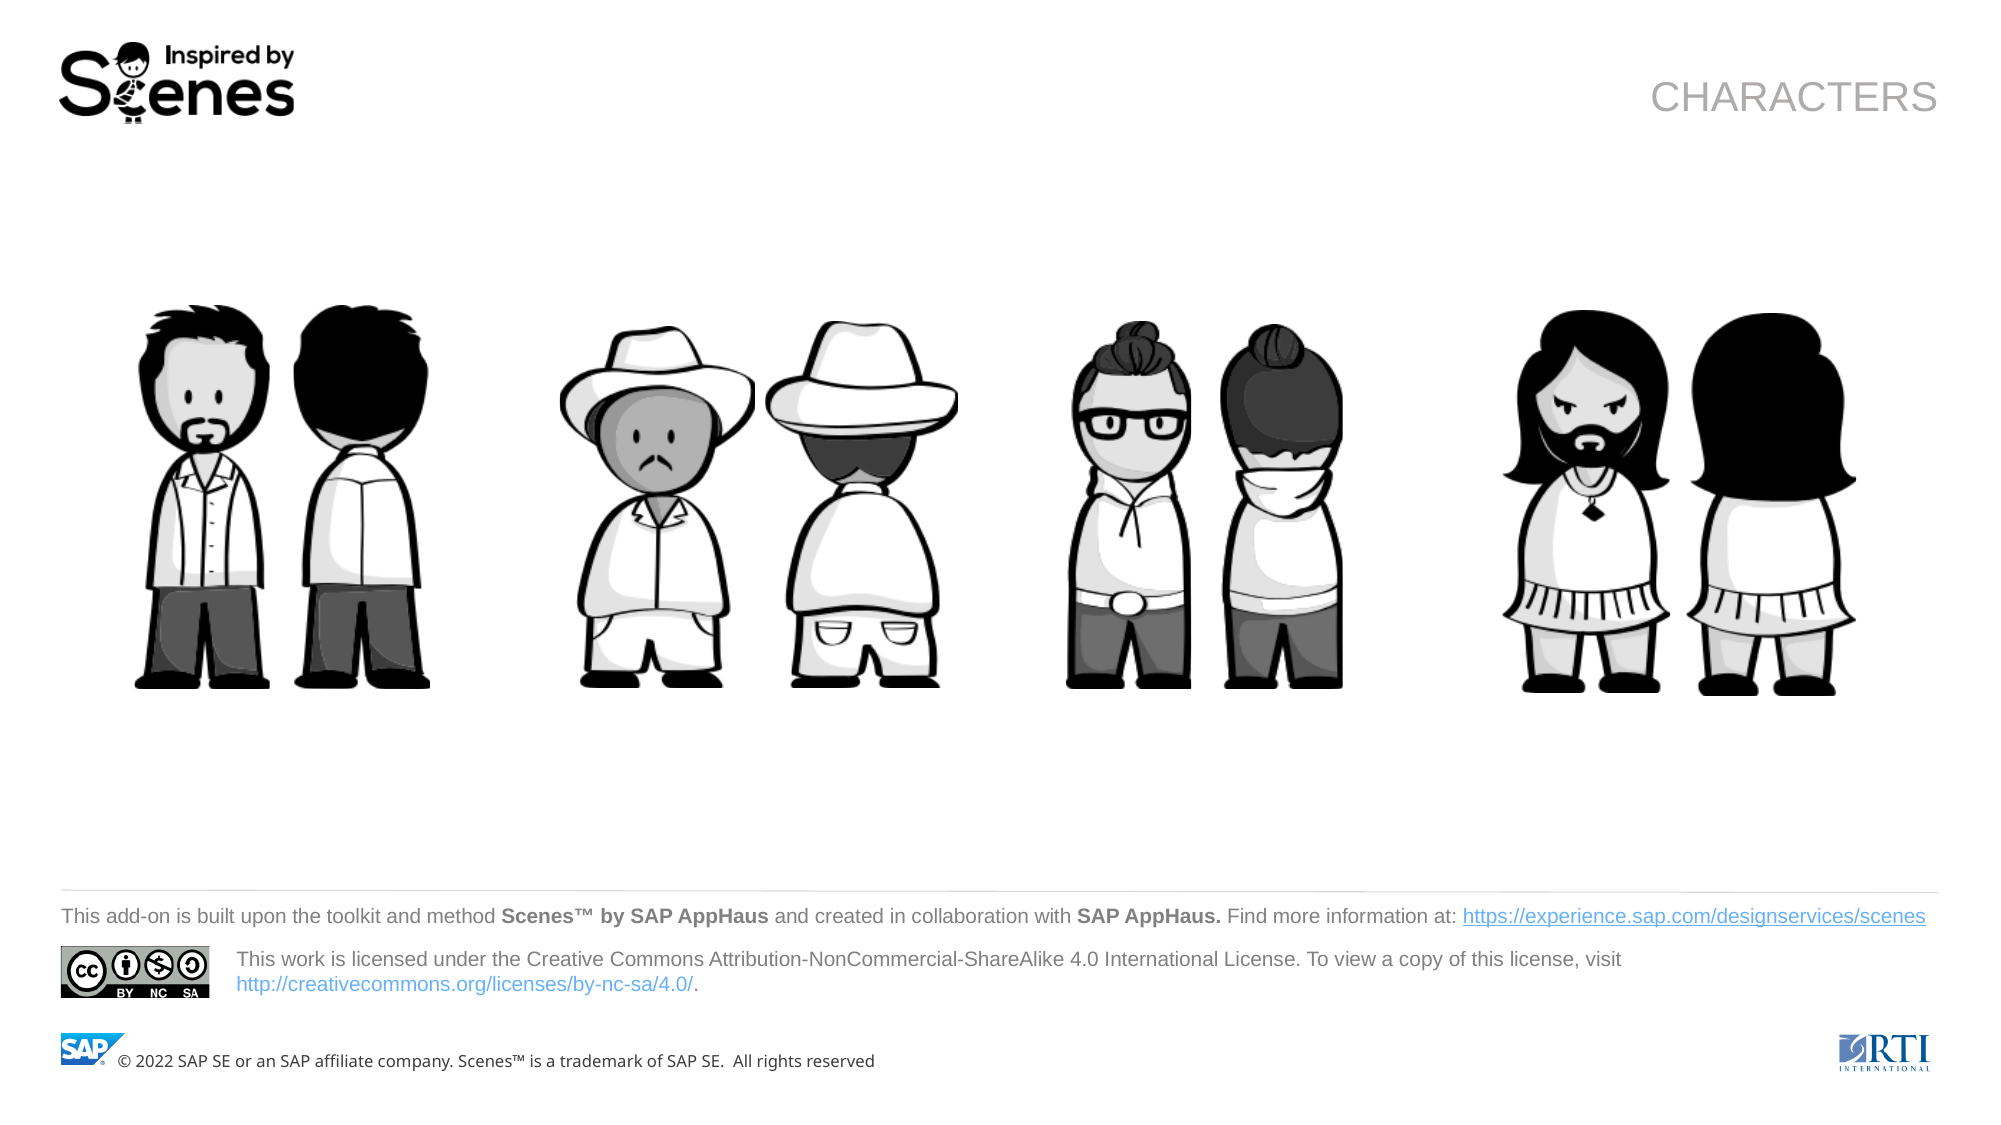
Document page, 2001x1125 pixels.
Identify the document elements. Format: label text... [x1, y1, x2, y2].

picture [1502, 310, 1670, 693]
picture [61, 1035, 125, 1065]
picture [1220, 324, 1343, 689]
picture [1066, 321, 1191, 689]
picture [559, 326, 755, 688]
picture [765, 321, 958, 688]
title CHARACTERS [1038, 75, 1939, 113]
picture [1686, 313, 1857, 696]
picture [293, 305, 430, 689]
picture [134, 305, 270, 689]
